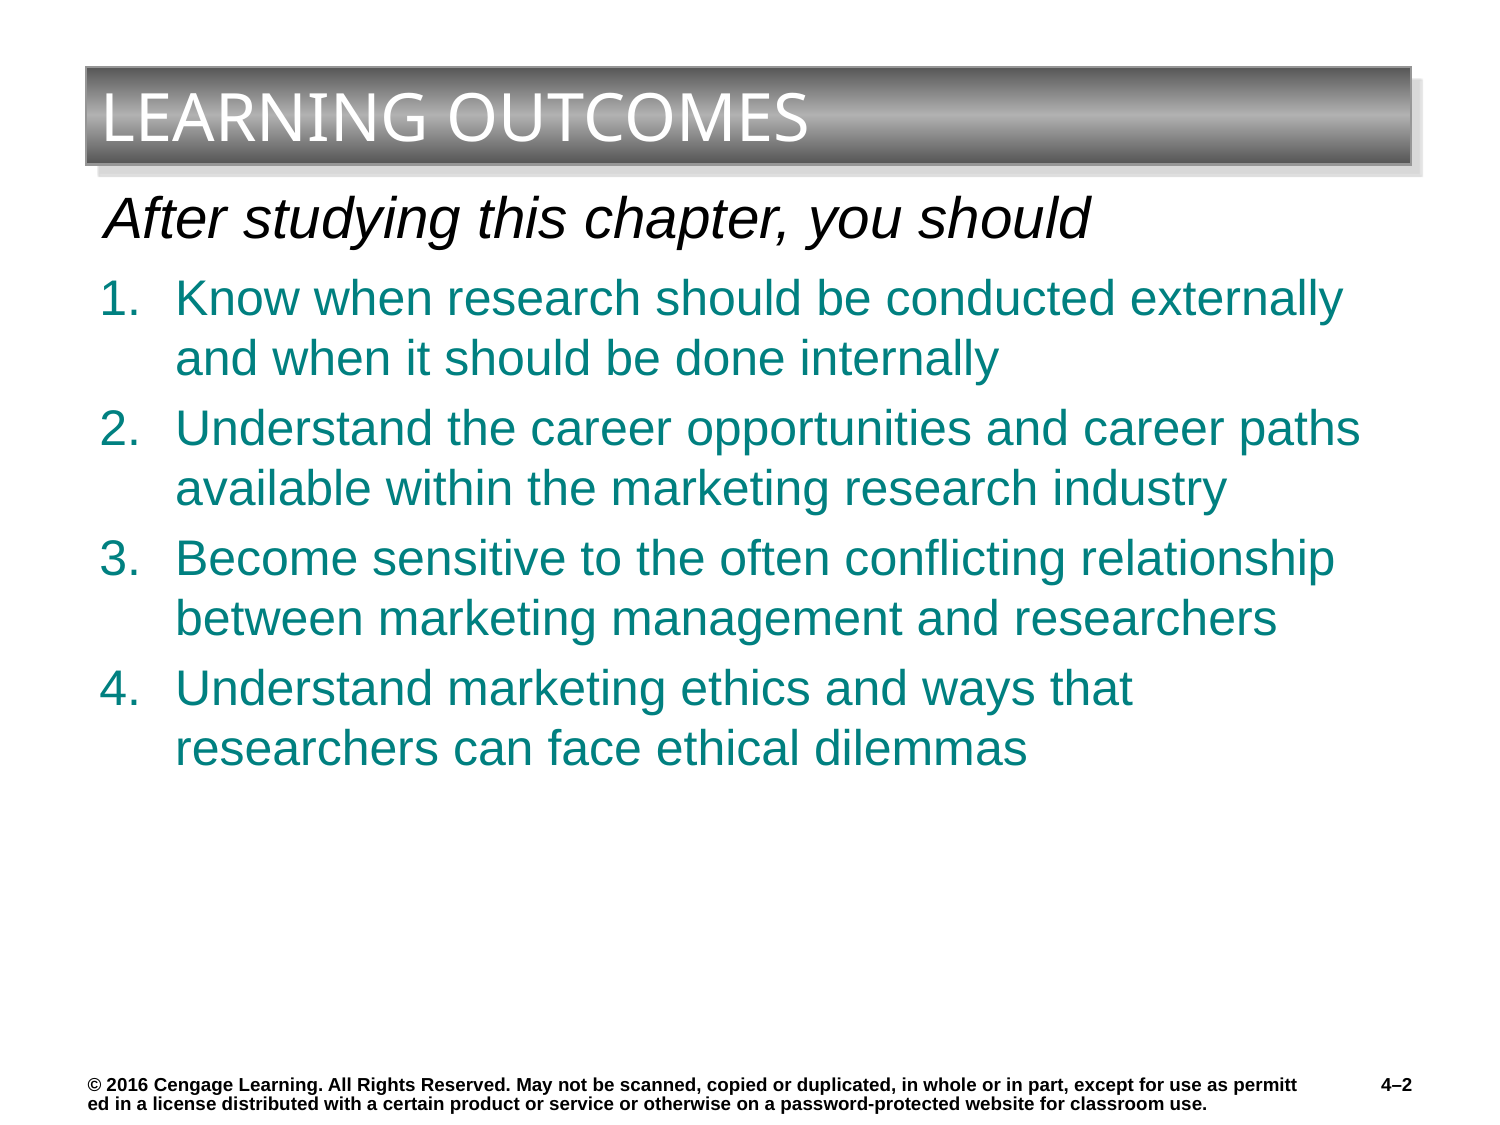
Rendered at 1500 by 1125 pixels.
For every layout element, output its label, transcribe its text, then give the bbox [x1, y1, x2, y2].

footer © 2016 Cengage Learning. All Rights Reserved. May not be scanned, copied or duplicated, in whole or in part, except for use as permitted in a license distributed with a certain product or service or otherwise on a password-protected website for classroom use. [87, 1057, 1050, 1103]
title LEARNING OUTCOMES [85, 66, 1412, 166]
list Know when research should be conducted externally and when it should be done internally Understand the career opportunities and career paths available within the marketing research industry Become sensitive to the often conflicting relationship between marketing management and researchers Understand marketing ethics and ways that researchers can face ethical dilemmas [84, 257, 1414, 998]
slide_number 4–2 [1050, 1042, 1413, 1103]
